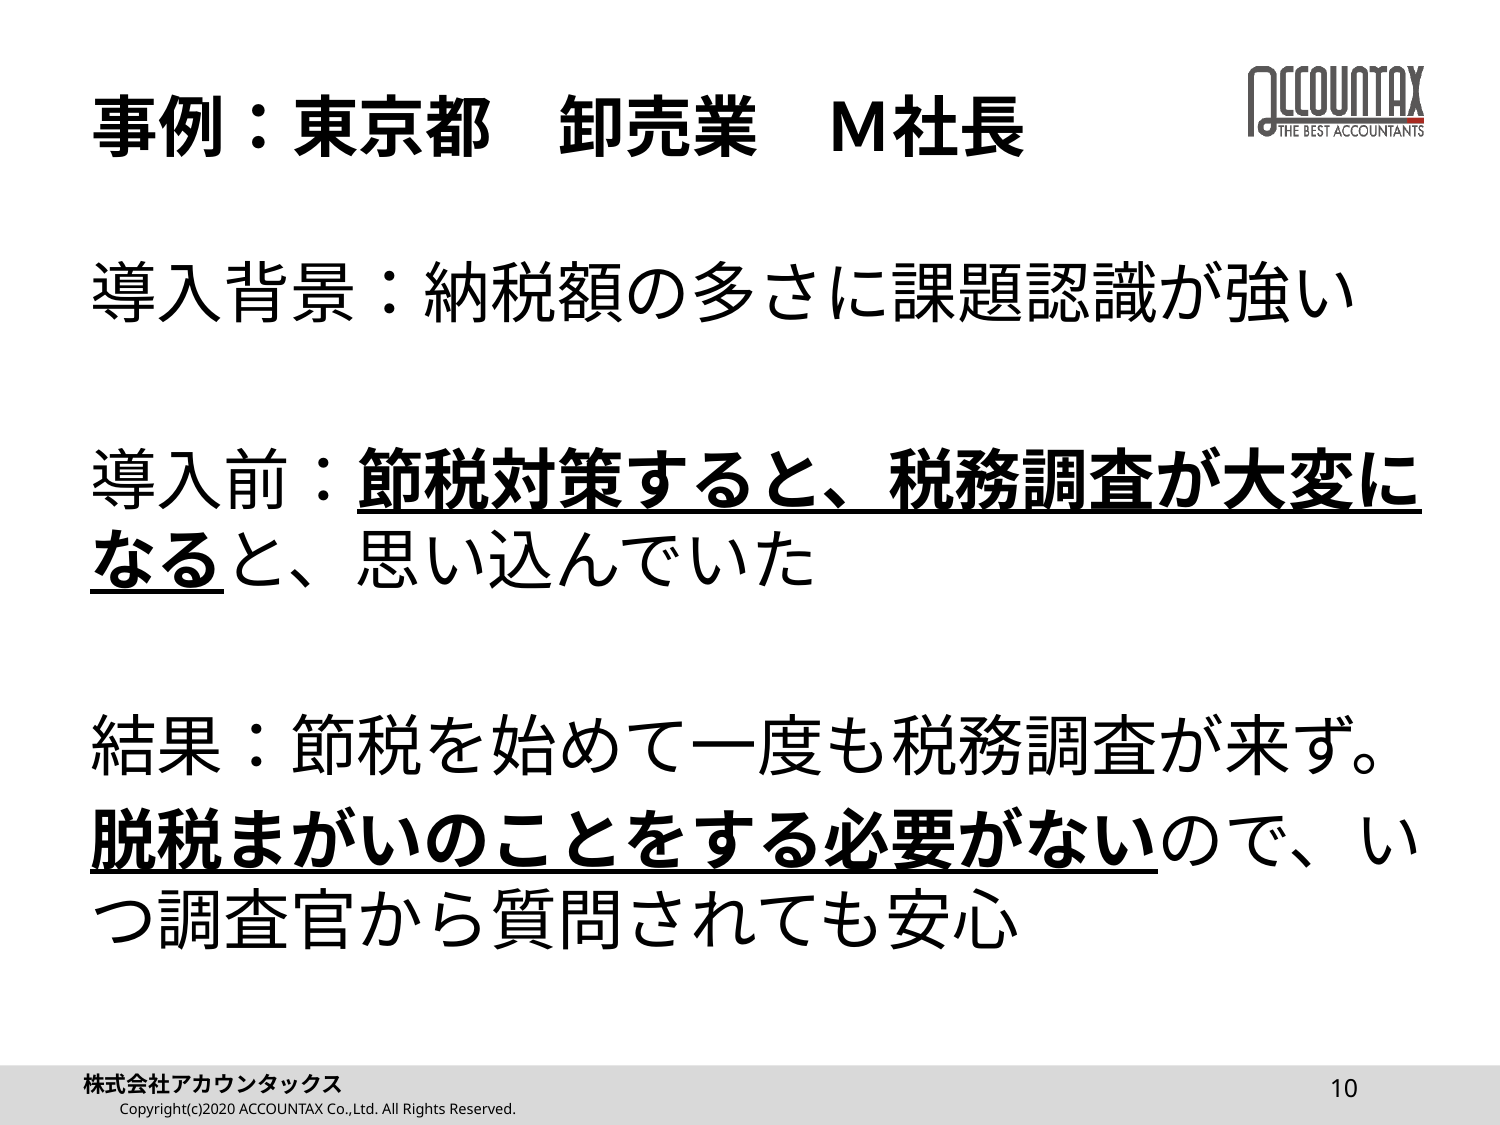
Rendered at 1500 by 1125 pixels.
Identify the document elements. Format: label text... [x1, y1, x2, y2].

slide_number 10 [1266, 1064, 1422, 1118]
picture [1267, 66, 1424, 137]
title 事例：東京都 卸売業 Ｍ社長 [76, 31, 1267, 219]
list 導入背景：納税額の多さに課題認識が強い 導入前：節税対策すると、税務調査が大変になると、思い込んでいた 結果：節税を始めて一度も税務調査が来ず。 脱税まがいのことをする必要がないので、いつ調査官から質問されても安心 [75, 243, 1459, 986]
